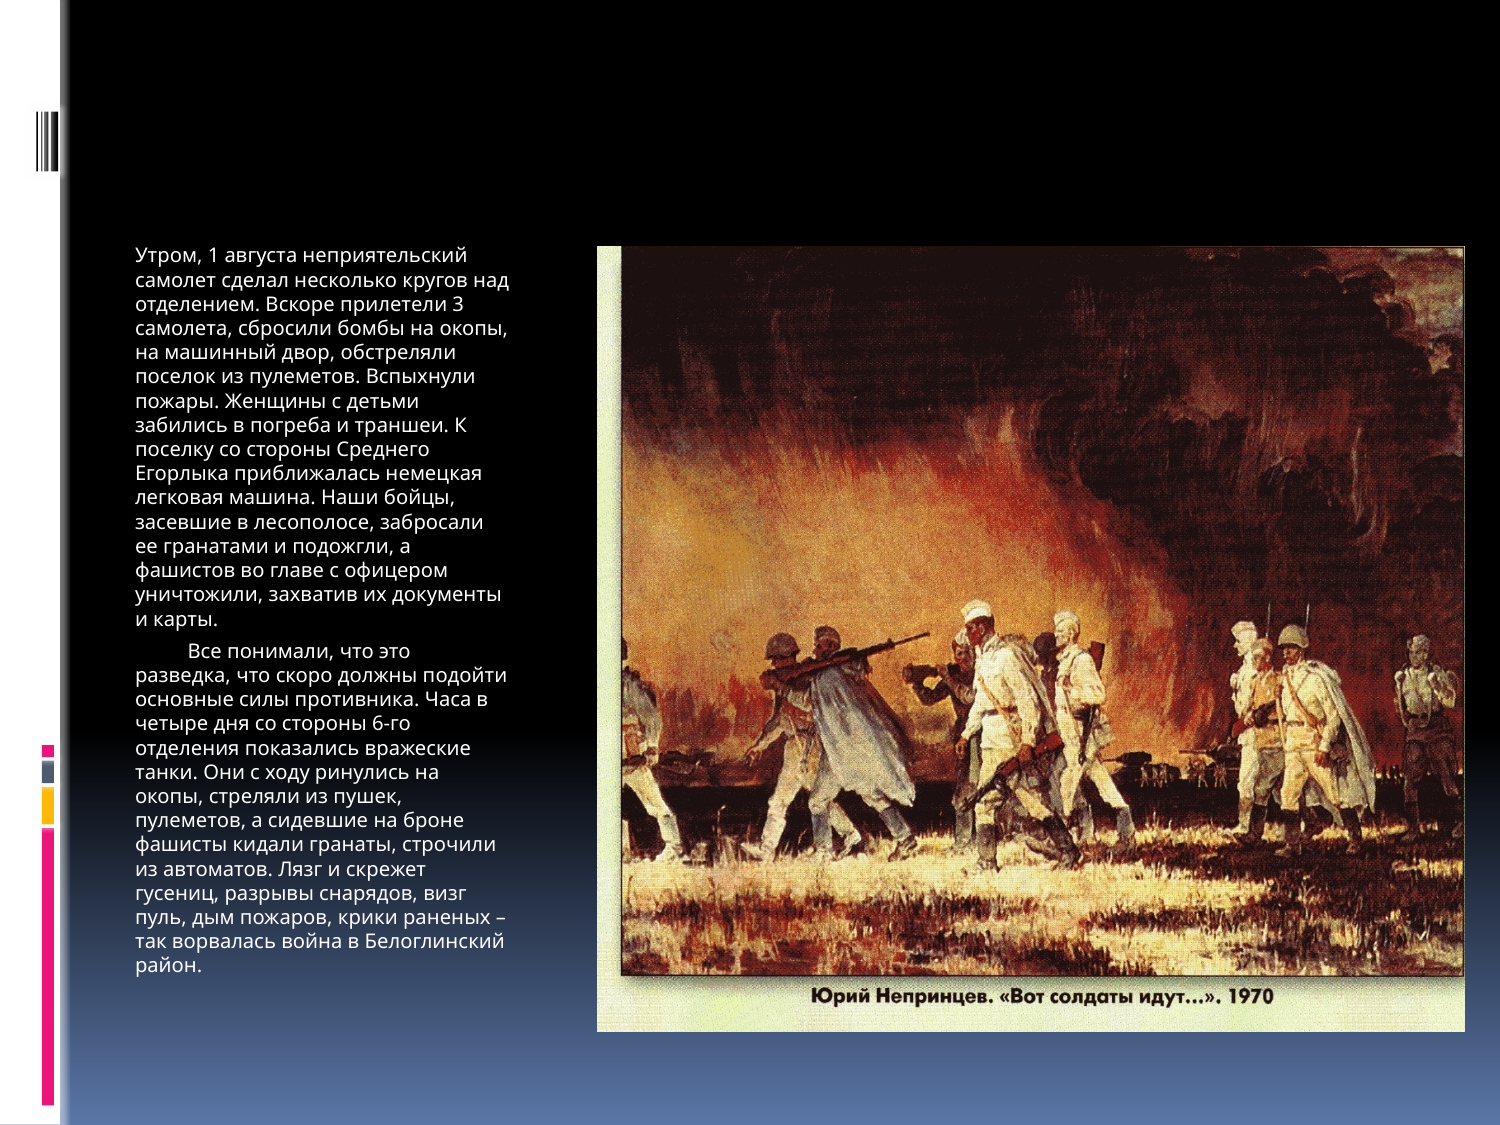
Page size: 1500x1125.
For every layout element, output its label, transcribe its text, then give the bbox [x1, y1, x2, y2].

list Утром, 1 августа неприятельский самолет сделал несколько кругов над отделением. Вскоре прилетели 3 самолета, сбросили бомбы на окопы, на машинный двор, обстреляли поселок из пулеметов. Вспыхнули пожары. Женщины с детьми забились в погреба и траншеи. К поселку со стороны Среднего Егорлыка приближалась немецкая легковая машина. Наши бойцы, засевшие в лесополосе, забросали ее гранатами и подожгли, а фашистов во главе с офицером уничтожили, захватив их документы и карты. Все понимали, что это разведка, что скоро должны подойти основные силы противника. Часа в четыре дня со стороны 6-го отделения показались вражеские танки. Они с ходу ринулись на окопы, стреляли из пушек, пулеметов, а сидевшие на броне фашисты кидали гранаты, строчили из автоматов. Лязг и скрежет гусениц, разрывы снарядов, визг пуль, дым пожаров, крики раненых – так ворвалась война в Белоглинский район. [112, 235, 525, 986]
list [597, 245, 1466, 1032]
